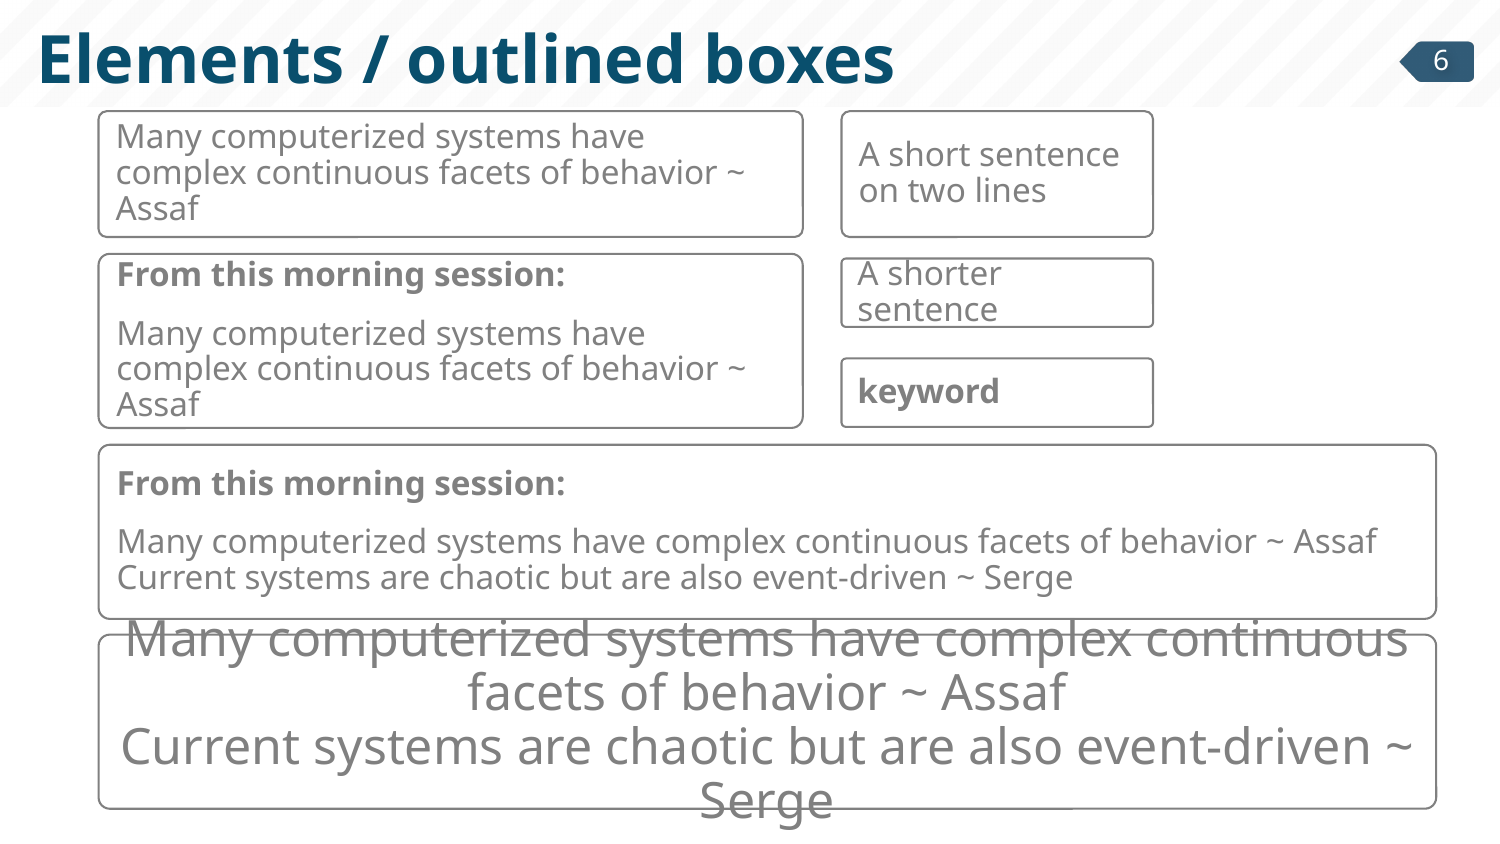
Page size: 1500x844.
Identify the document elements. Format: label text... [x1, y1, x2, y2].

title Elements / outlined boxes [22, 18, 1351, 89]
text_box A shorter sentence [841, 258, 1154, 327]
text_box Many computerized systems have complex continuous facets of behavior ~ Assaf Current systems are chaotic but are also event-driven ~ Serge [98, 634, 1437, 809]
text_box A short sentence on two lines [841, 111, 1154, 237]
text_box From this morning session: Many computerized systems have complex continuous facets of behavior ~ Assaf Current systems are chaotic but are also event-driven ~ Serge [98, 444, 1437, 619]
text_box keyword [841, 358, 1154, 427]
text_box Many computerized systems have complex continuous facets of behavior ~ Assaf [98, 111, 803, 237]
text_box From this morning session: Many computerized systems have complex continuous facets of behavior ~ Assaf [98, 253, 803, 428]
picture [0, 0, 1500, 107]
